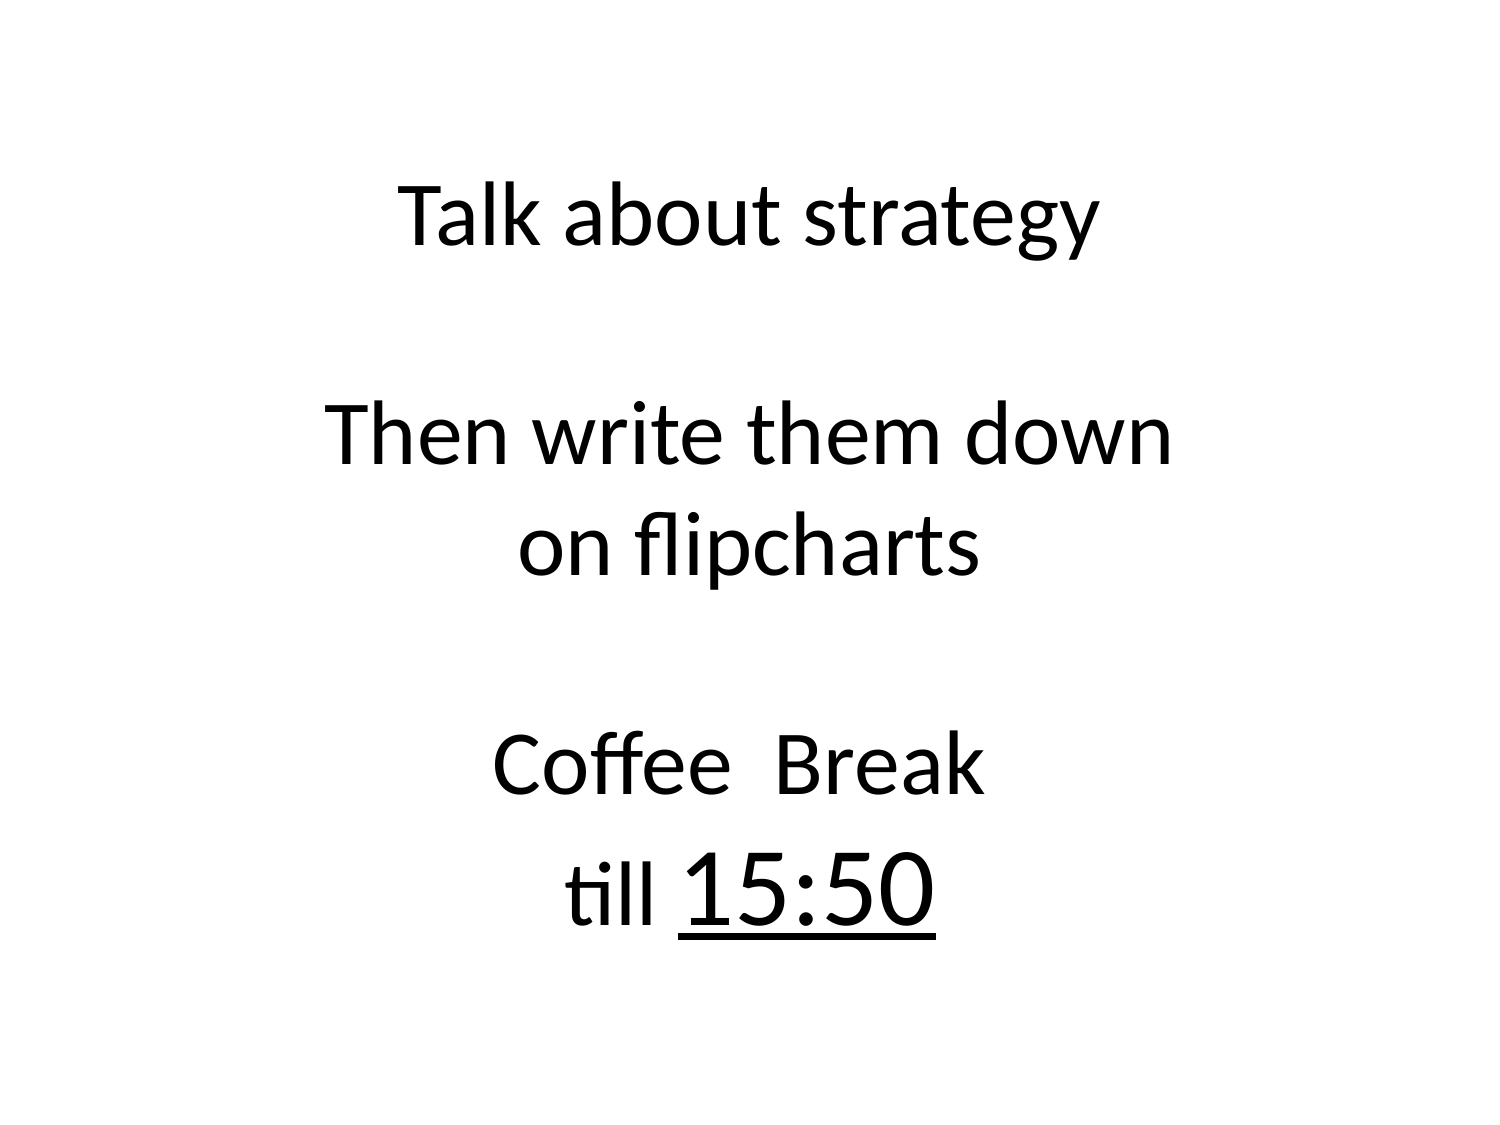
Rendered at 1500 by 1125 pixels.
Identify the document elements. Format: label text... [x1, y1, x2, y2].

title Talk about strategy Then write them down on flipcharts Coffee Break till 15:50 [74, 456, 1426, 645]
